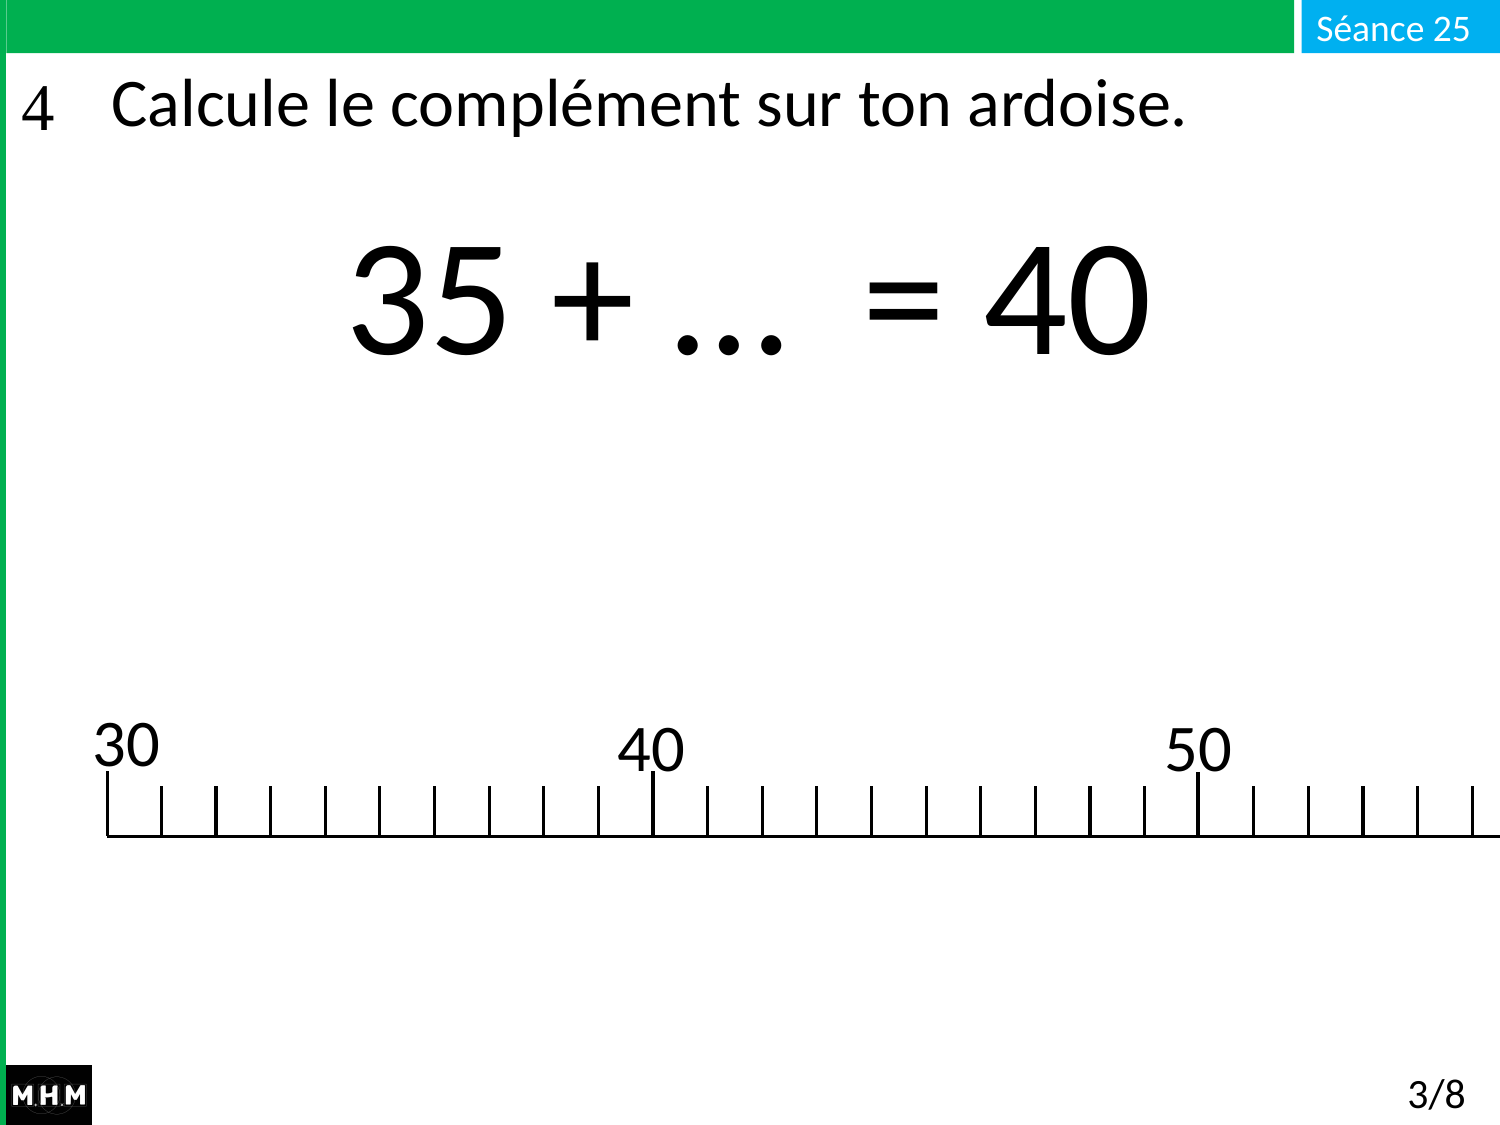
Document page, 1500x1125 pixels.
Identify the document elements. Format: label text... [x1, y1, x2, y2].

picture [6, 1065, 92, 1125]
text_box 35 + … = 40 [292, 180, 1227, 396]
title Calcule le complément sur ton ardoise. [96, 60, 1391, 150]
list 3/8 [1373, 1064, 1500, 1125]
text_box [77, 692, 1500, 838]
